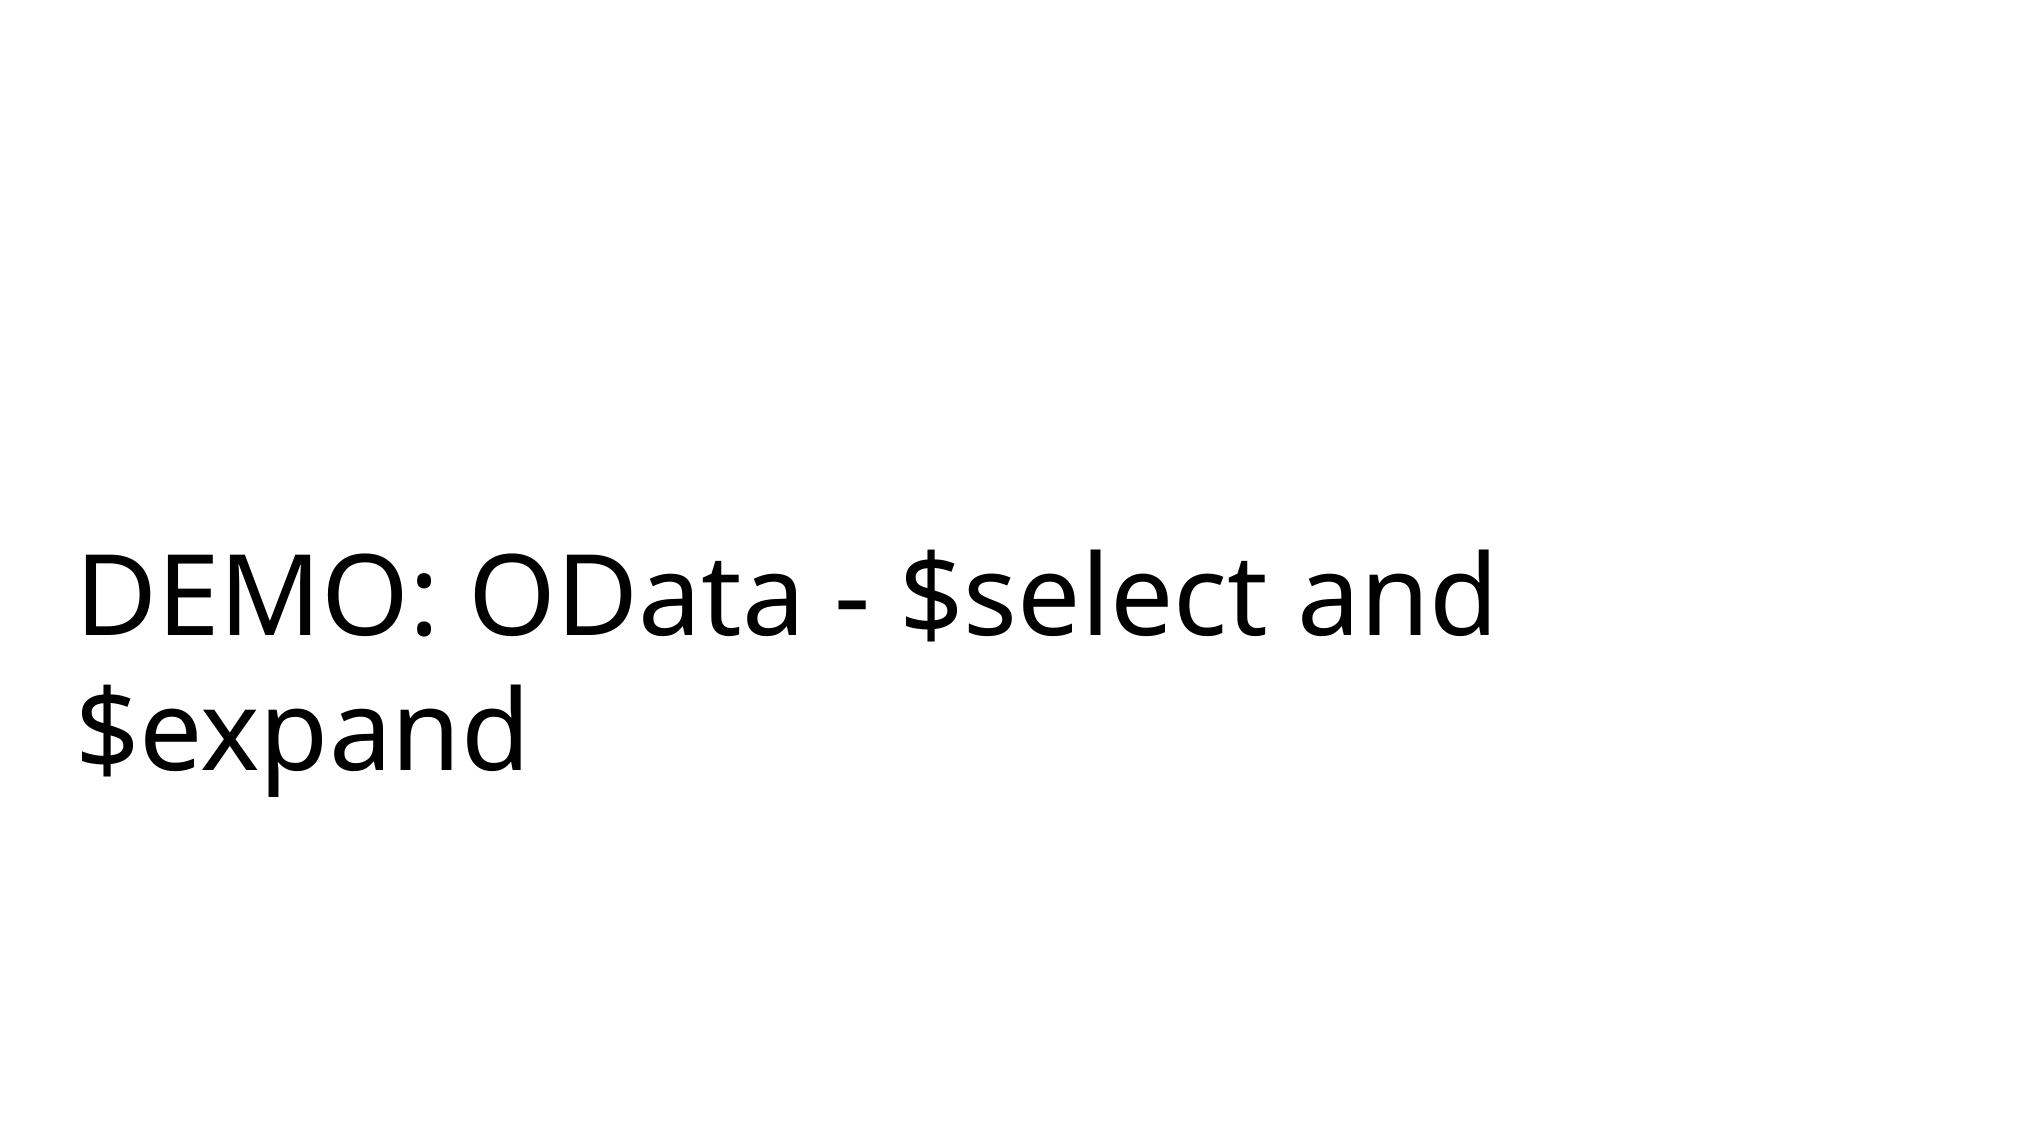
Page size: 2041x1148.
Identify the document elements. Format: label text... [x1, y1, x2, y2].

title DEMO: OData - $select and $expand [45, 498, 1996, 649]
